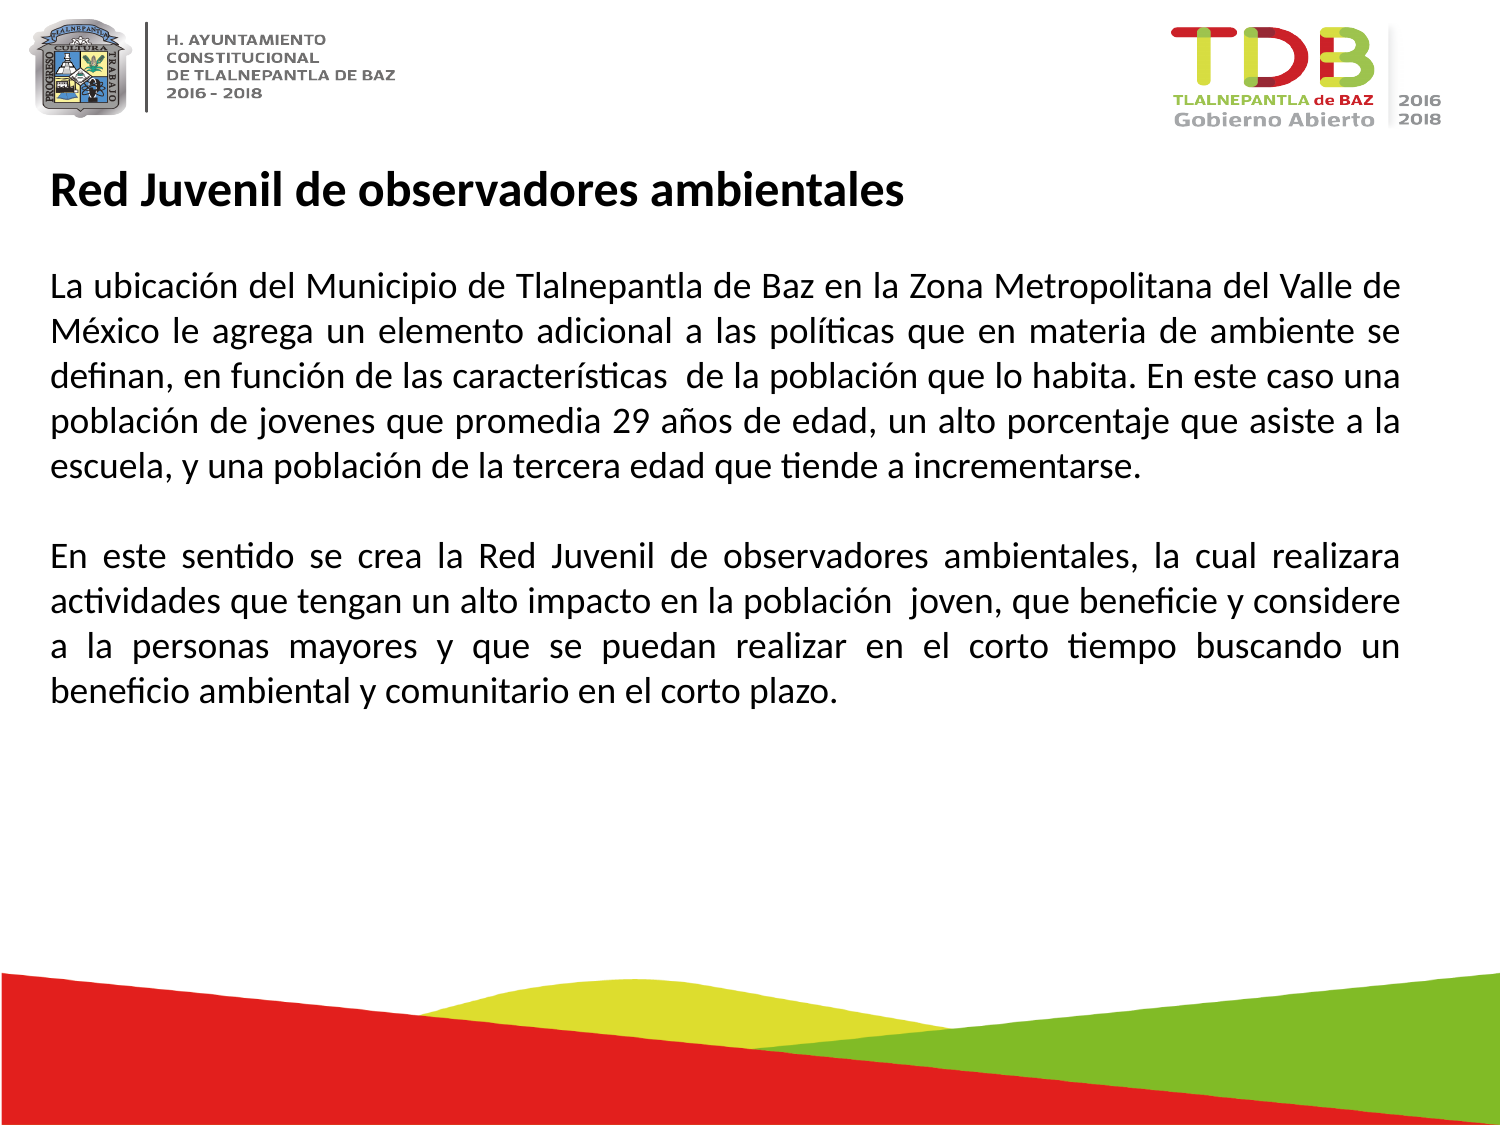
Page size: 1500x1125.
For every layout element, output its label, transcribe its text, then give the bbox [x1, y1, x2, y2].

picture [29, 18, 396, 119]
picture [0, 970, 1500, 1125]
text_box Red Juvenil de observadores ambientales La ubicación del Municipio de Tlalnepantla de Baz en la Zona Metropolitana del Valle de México le agrega un elemento adicional a las políticas que en materia de ambiente se definan, en función de las características de la población que lo habita. En este caso una población de jovenes que promedia 29 años de edad, un alto porcentaje que asiste a la escuela, y una población de la tercera edad que tiende a incrementarse. En este sentido se crea la Red Juvenil de observadores ambientales, la cual realizara actividades que tengan un alto impacto en la población joven, que beneficie y considere a la personas mayores y que se puedan realizar en el corto tiempo buscando un beneficio ambiental y comunitario en el corto plazo. [35, 148, 1418, 719]
picture [1163, 19, 1451, 132]
